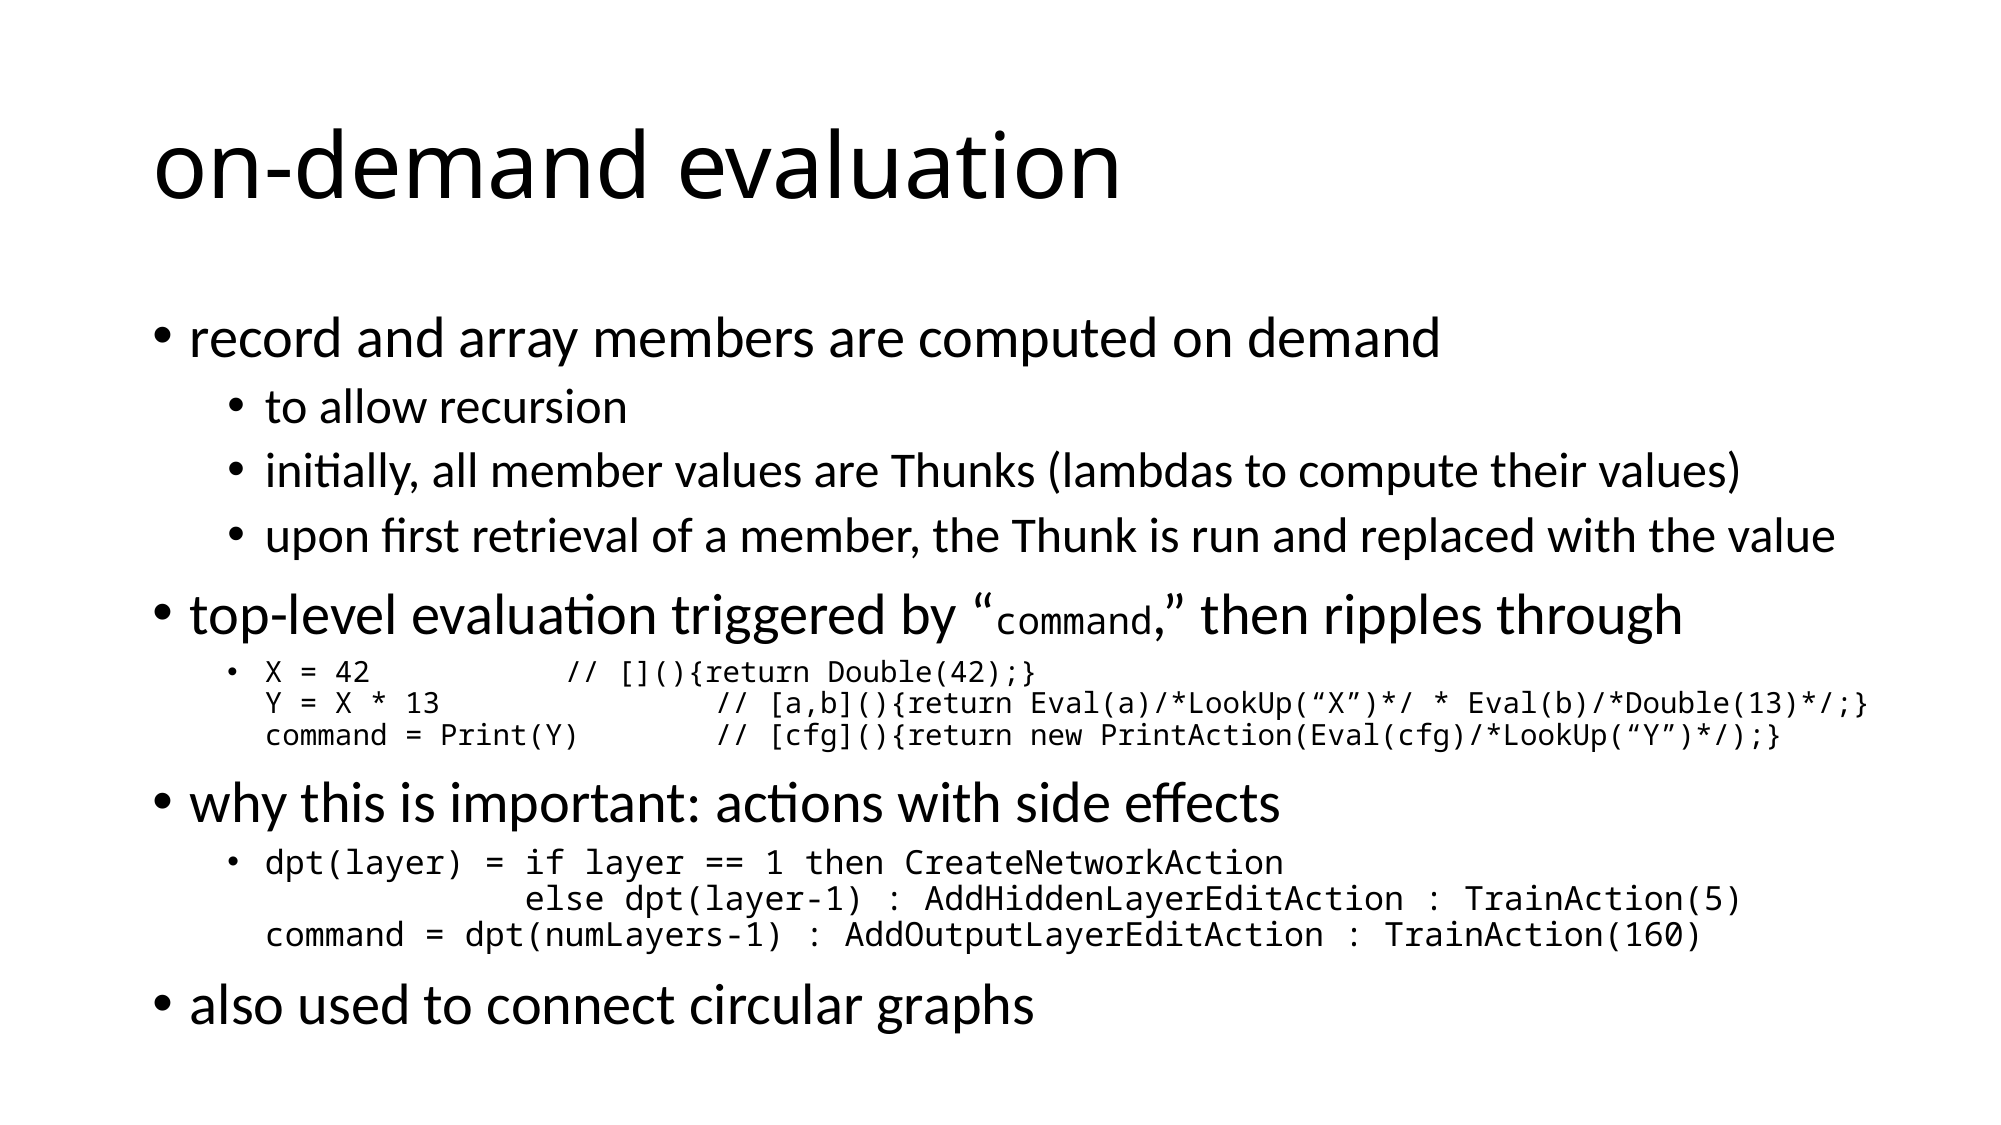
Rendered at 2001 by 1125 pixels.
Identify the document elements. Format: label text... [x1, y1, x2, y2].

list record and array members are computed on demand to allow recursion initially, all member values are Thunks (lambdas to compute their values) upon first retrieval of a member, the Thunk is run and replaced with the value top-level evaluation triggered by “command,” then ripples through X = 42 // [](){return Double(42);} Y = X * 13 // [a,b](){return Eval(a)/*LookUp(“X”)*/ * Eval(b)/*Double(13)*/;} command = Print(Y) // [cfg](){return new PrintAction(Eval(cfg)/*LookUp(“Y”)*/);} why this is important: actions with side effects dpt(layer) = if layer == 1 then CreateNetworkAction else dpt(layer-1) : AddHiddenLayerEditAction : TrainAction(5) command = dpt(numLayers-1) : AddOutputLayerEditAction : TrainAction(160) also used to connect circular graphs [137, 299, 1917, 1014]
title on-demand evaluation [137, 59, 1863, 278]
